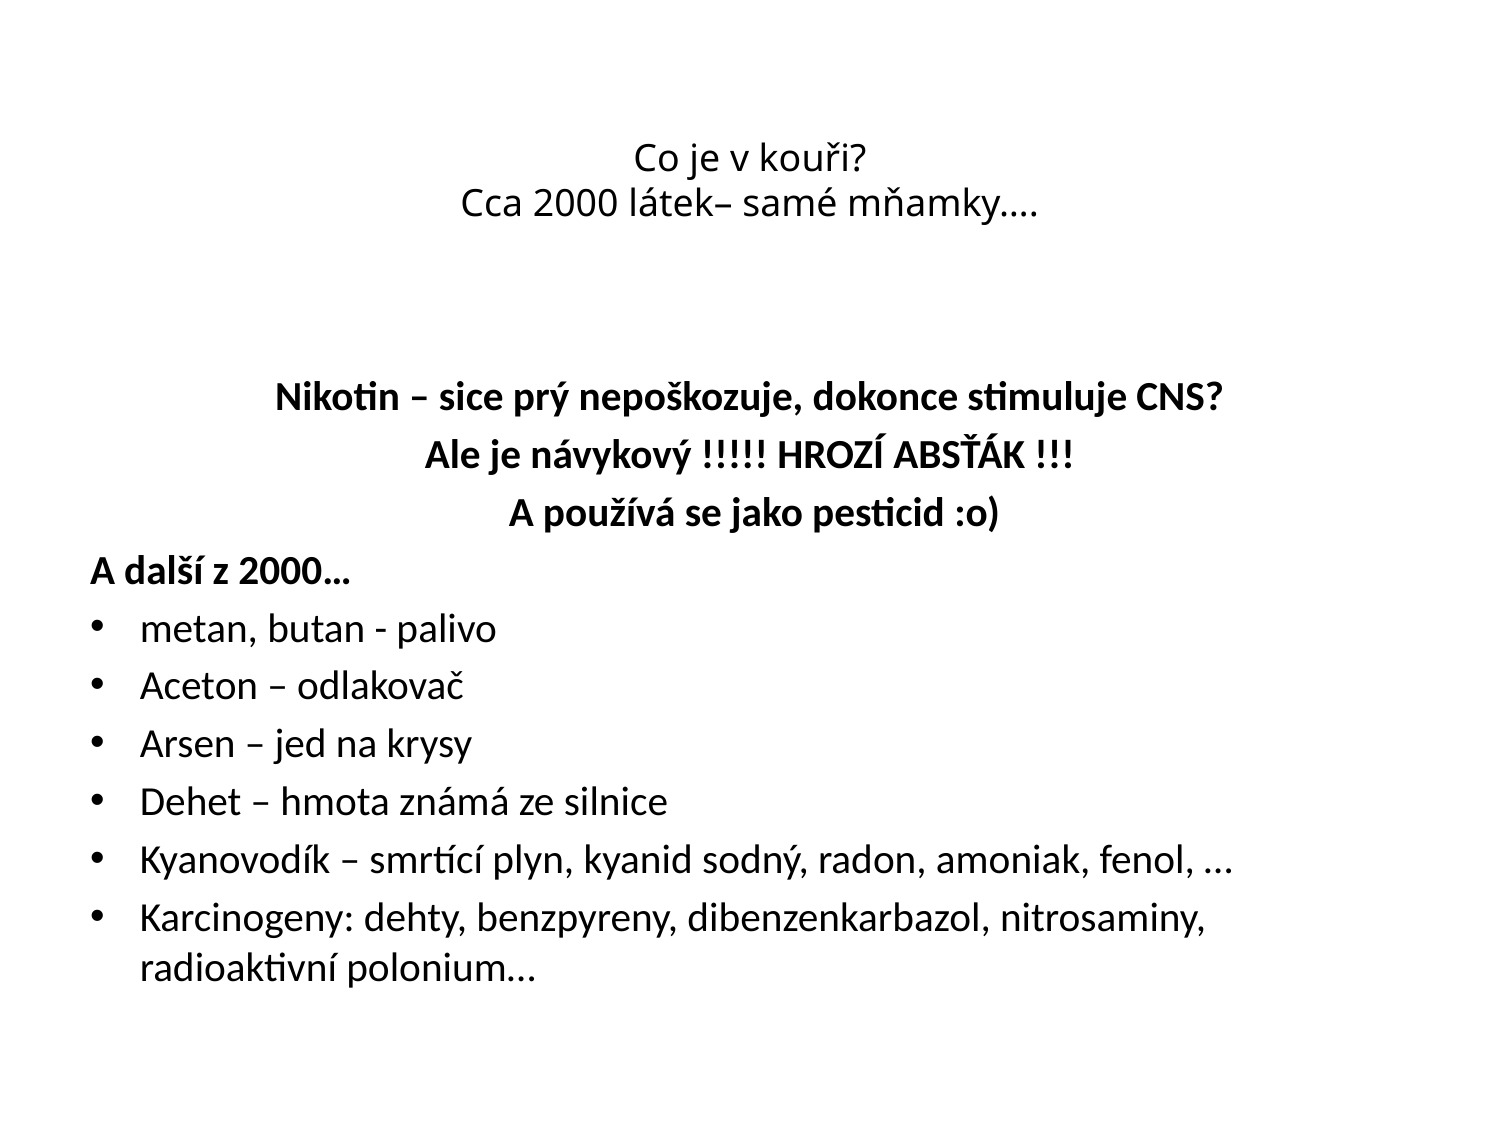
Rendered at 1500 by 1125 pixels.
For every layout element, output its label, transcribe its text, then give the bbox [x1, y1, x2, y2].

list Nikotin – sice prý nepoškozuje, dokonce stimuluje CNS? Ale je návykový !!!!! HROZÍ ABSŤÁK !!! A používá se jako pesticid :o) A další z 2000… metan, butan - palivo Aceton – odlakovač Arsen – jed na krysy Dehet – hmota známá ze silnice Kyanovodík – smrtící plyn, kyanid sodný, radon, amoniak, fenol, … Karcinogeny: dehty, benzpyreny, dibenzenkarbazol, nitrosaminy, radioaktivní polonium… [75, 361, 1425, 1005]
title Co je v kouři? Cca 2000 látek– samé mňamky…. [75, 125, 1425, 233]
